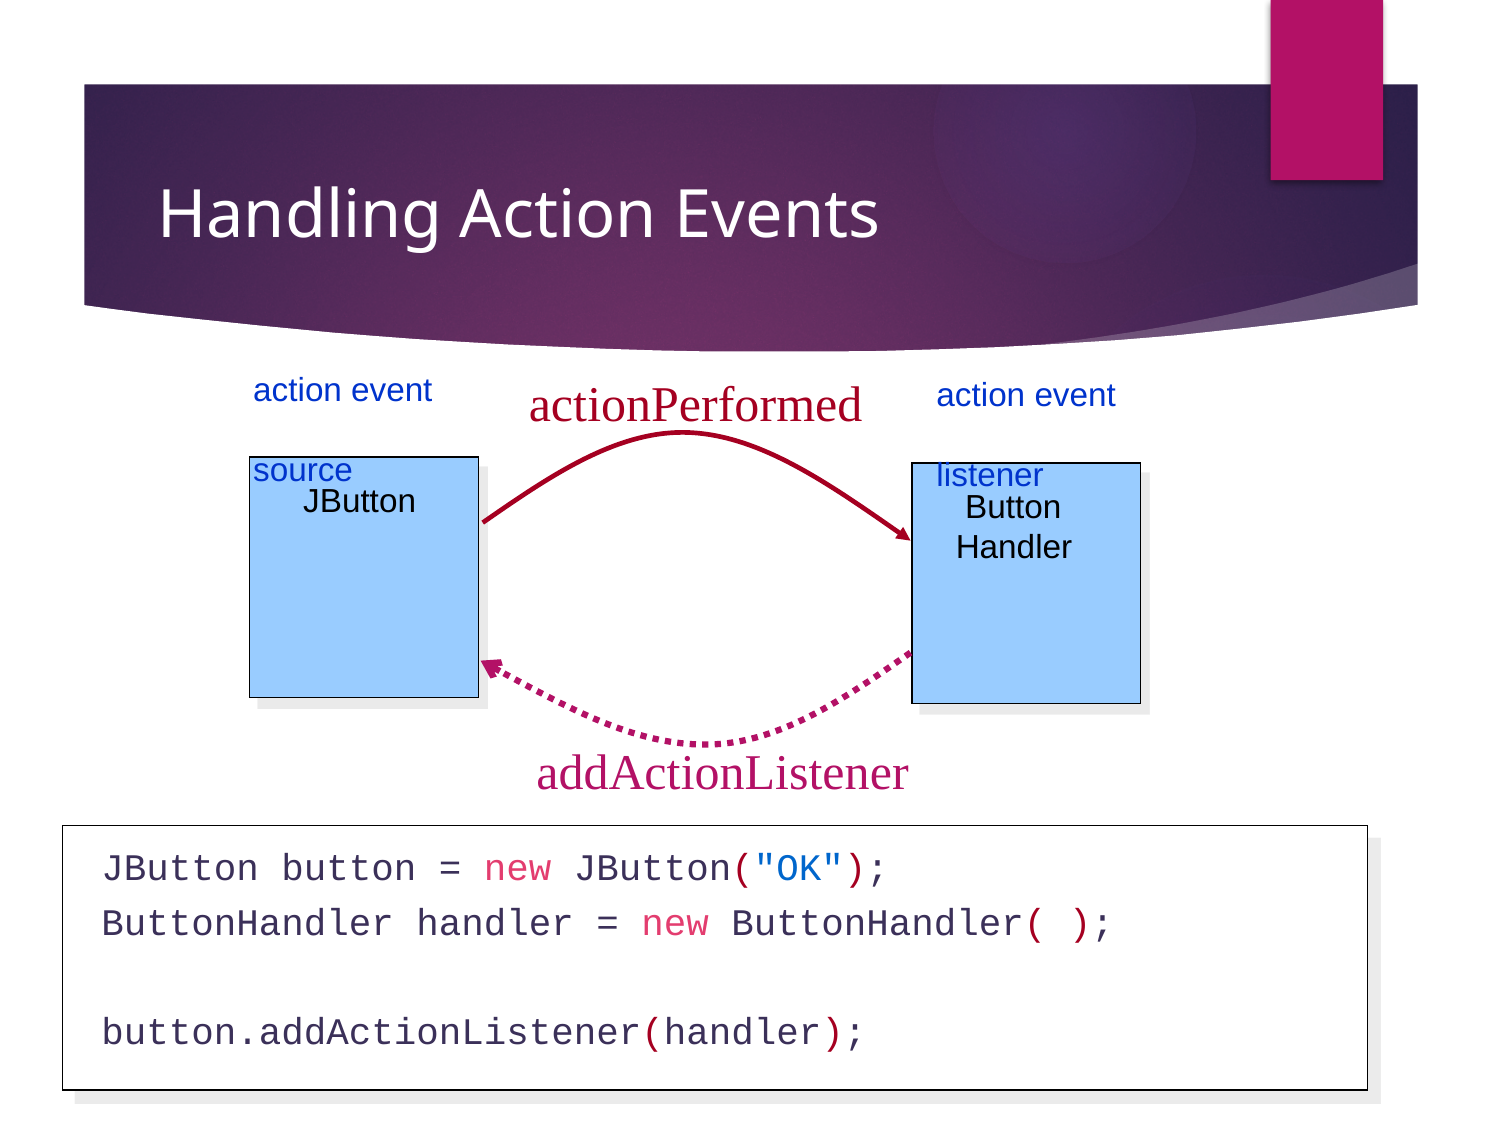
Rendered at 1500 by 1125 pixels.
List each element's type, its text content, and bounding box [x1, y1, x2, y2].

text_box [62, 825, 1368, 1091]
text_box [480, 652, 924, 808]
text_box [482, 363, 911, 541]
title Handling Action Events [142, 152, 1183, 269]
text_box action event source [238, 360, 450, 457]
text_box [241, 456, 479, 698]
text_box action event listener [921, 365, 1133, 460]
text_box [903, 462, 1141, 704]
